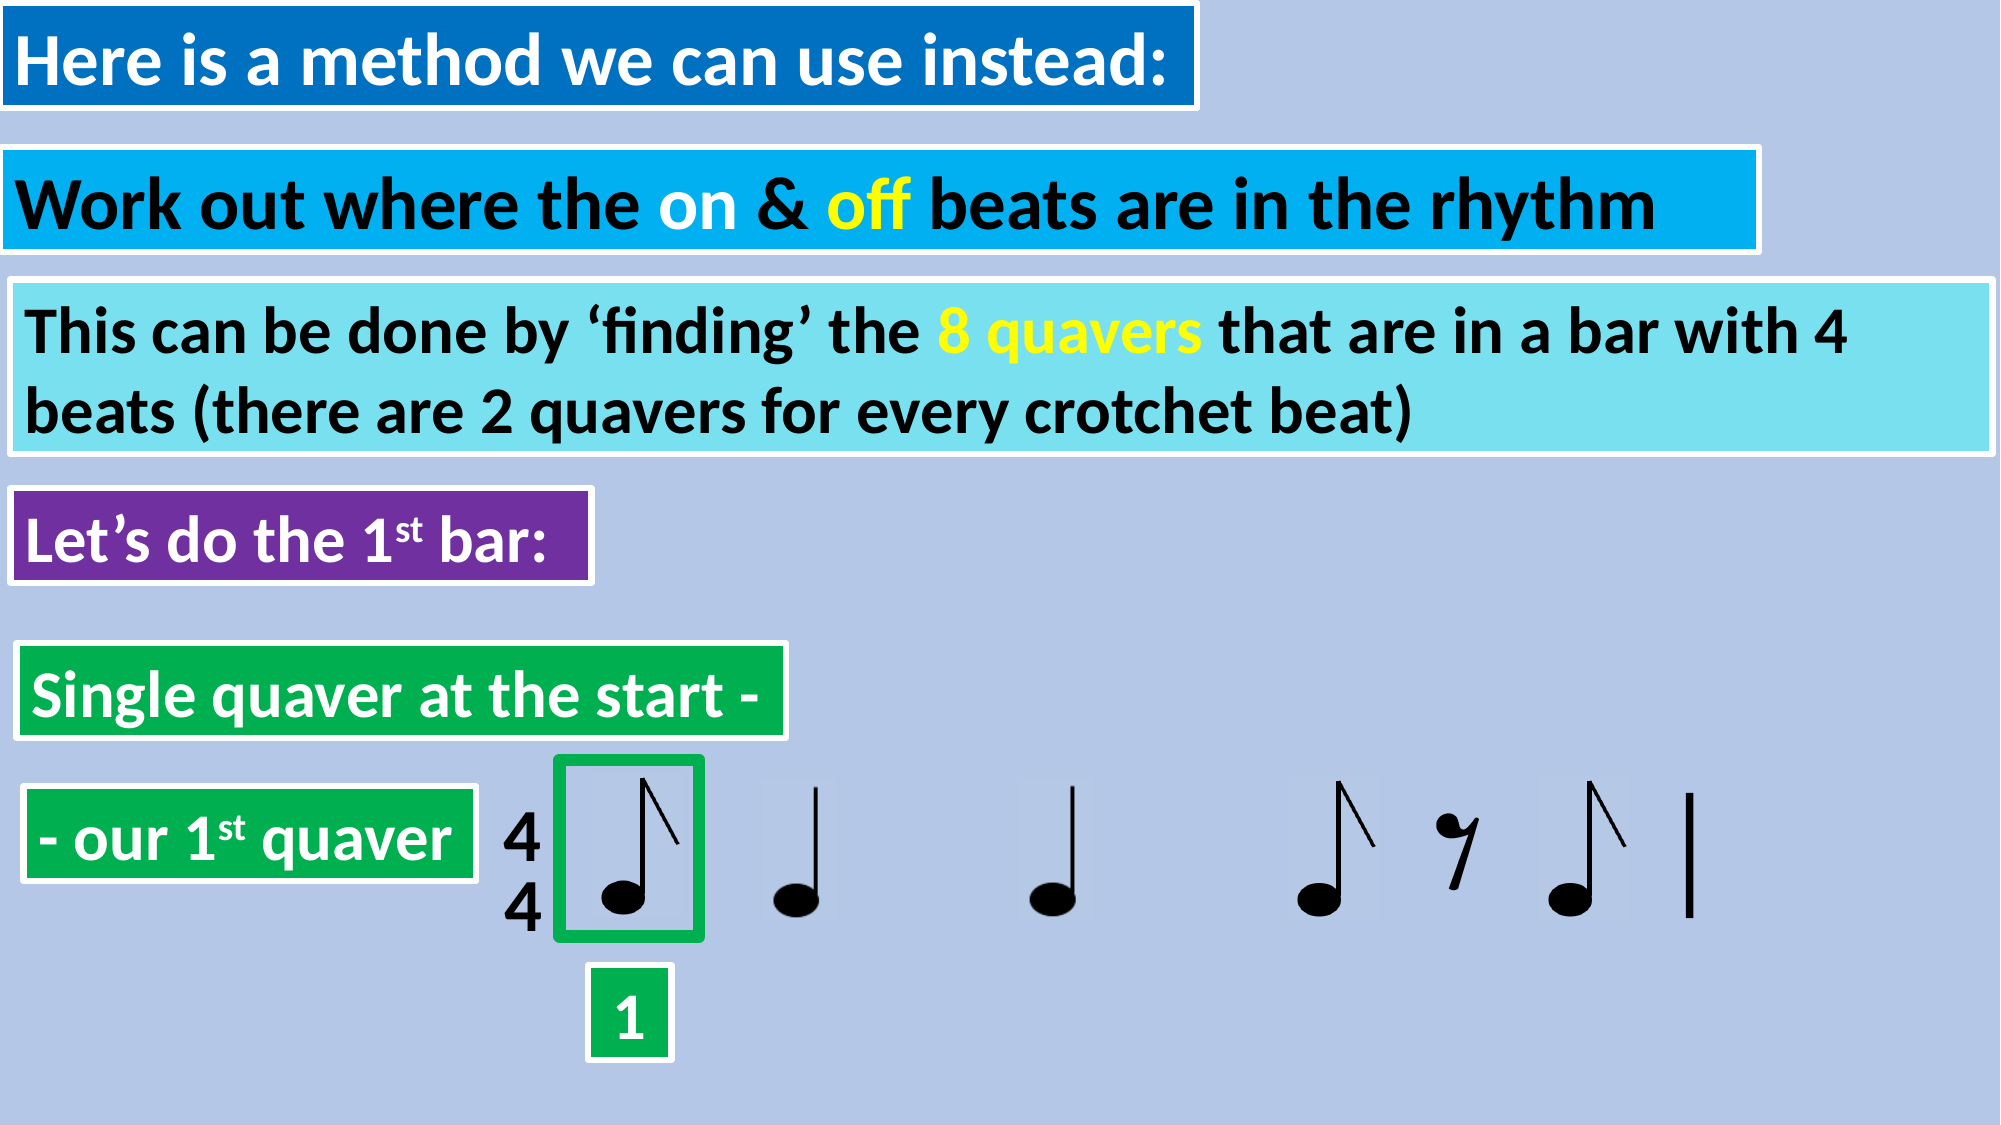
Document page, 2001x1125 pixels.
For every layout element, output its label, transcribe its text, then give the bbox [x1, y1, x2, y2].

picture [1538, 777, 1629, 919]
picture [1018, 778, 1093, 919]
text_box Work out where the on & off beats are in the rhythm [0, 147, 1759, 253]
picture [1287, 777, 1378, 919]
text_box Here is a method we can use instead: [0, 3, 1198, 109]
text_box This can be done by ‘finding’ the 8 quavers that are in a bar with 4 beats (there are 2 quavers for every crotchet beat) [10, 279, 1993, 455]
text_box - our 1st quaver [23, 786, 477, 881]
text_box [559, 759, 700, 937]
picture [1434, 811, 1481, 894]
text_box 4 [488, 779, 559, 863]
picture [762, 779, 836, 920]
text_box Single quaver at the start - [16, 643, 787, 738]
text_box Let’s do the 1st bar: [10, 488, 592, 583]
text_box 4 [489, 848, 559, 932]
text_box [1685, 792, 1694, 919]
text_box 1 [588, 965, 672, 1060]
picture [591, 774, 682, 917]
